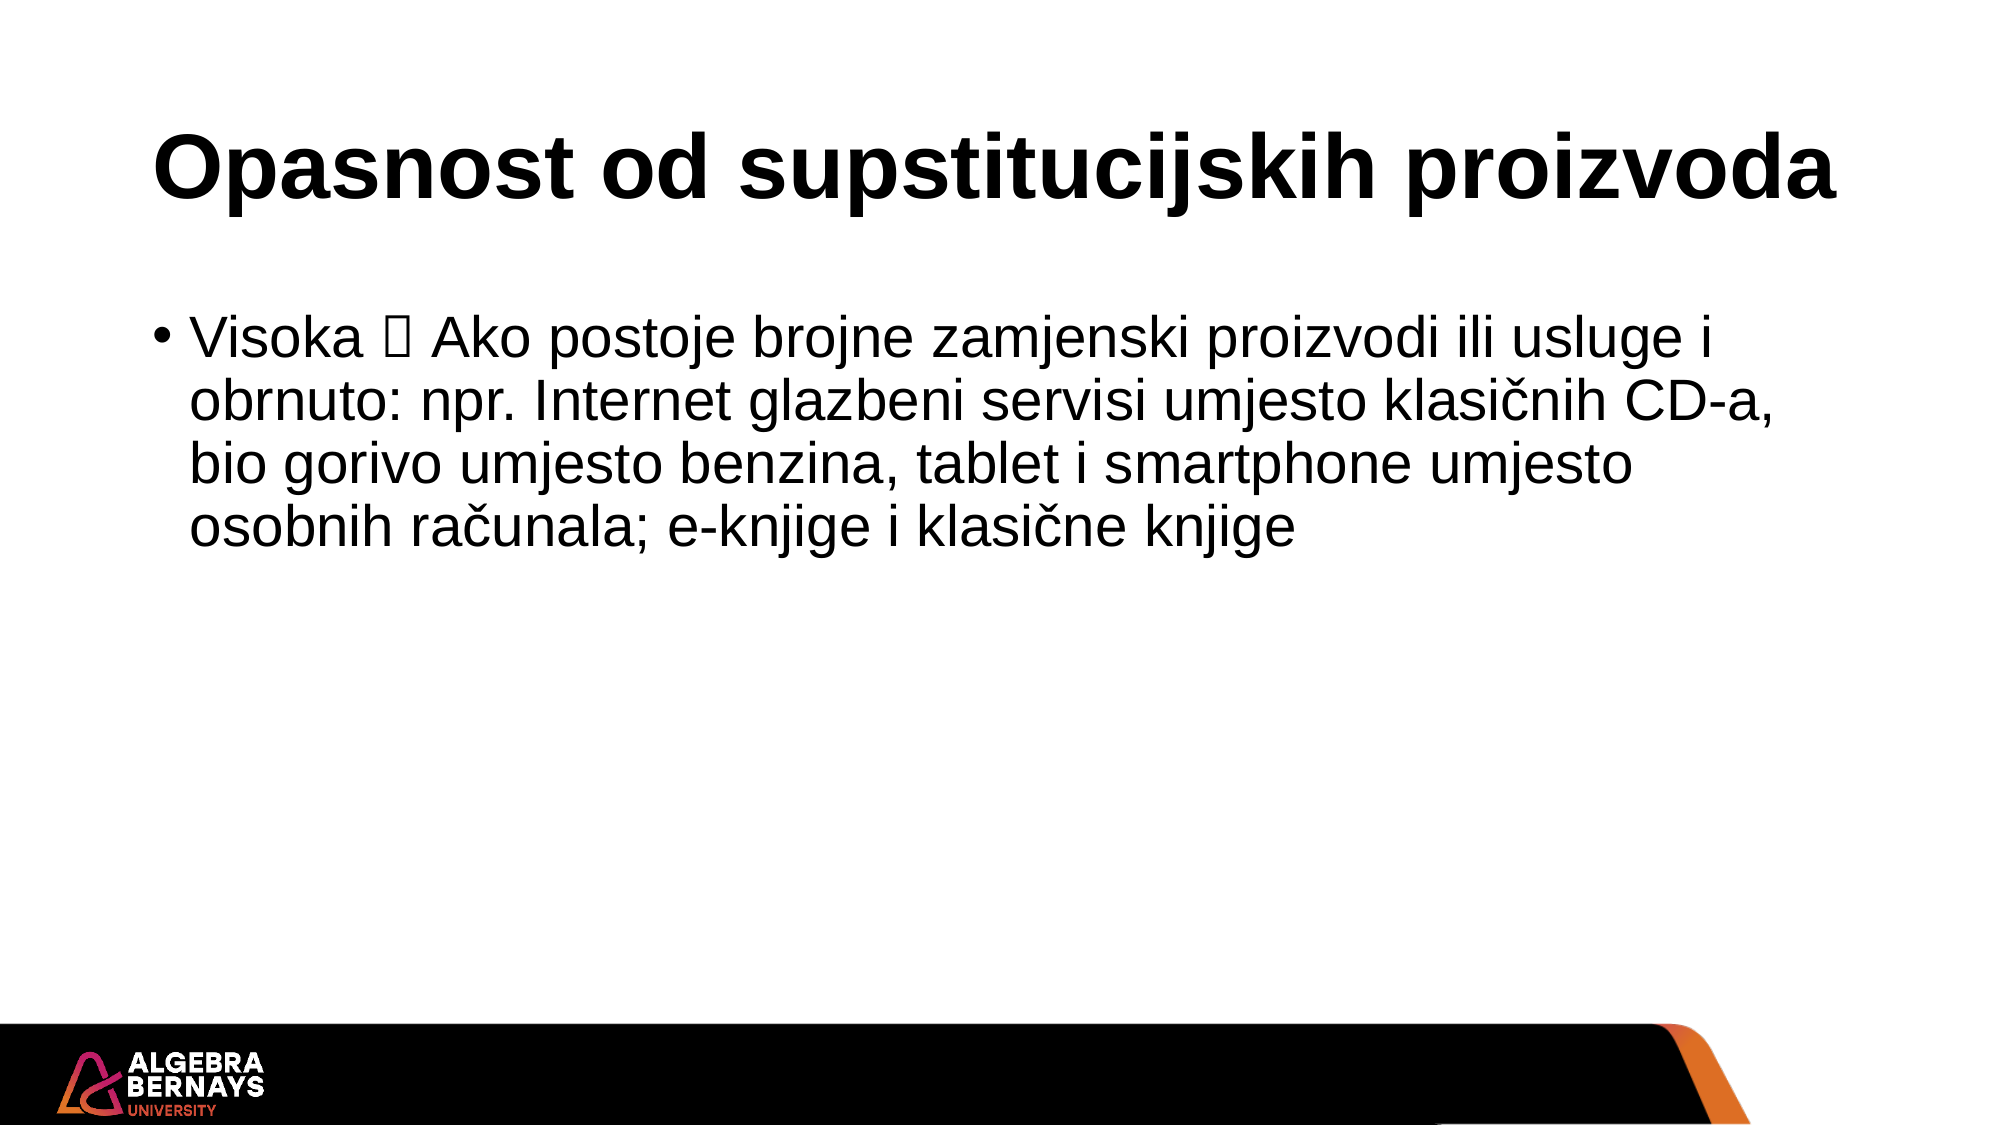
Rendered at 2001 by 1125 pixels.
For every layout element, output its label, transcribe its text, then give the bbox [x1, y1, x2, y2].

picture [0, 1023, 1958, 1125]
title Opasnost od supstitucijskih proizvoda [137, 59, 1863, 278]
list Visoka  Ako postoje brojne zamjenski proizvodi ili usluge i obrnuto: npr. Internet glazbeni servisi umjesto klasičnih CD-a, bio gorivo umjesto benzina, tablet i smartphone umjesto osobnih računala; e-knjige i klasične knjige [137, 299, 1863, 1014]
